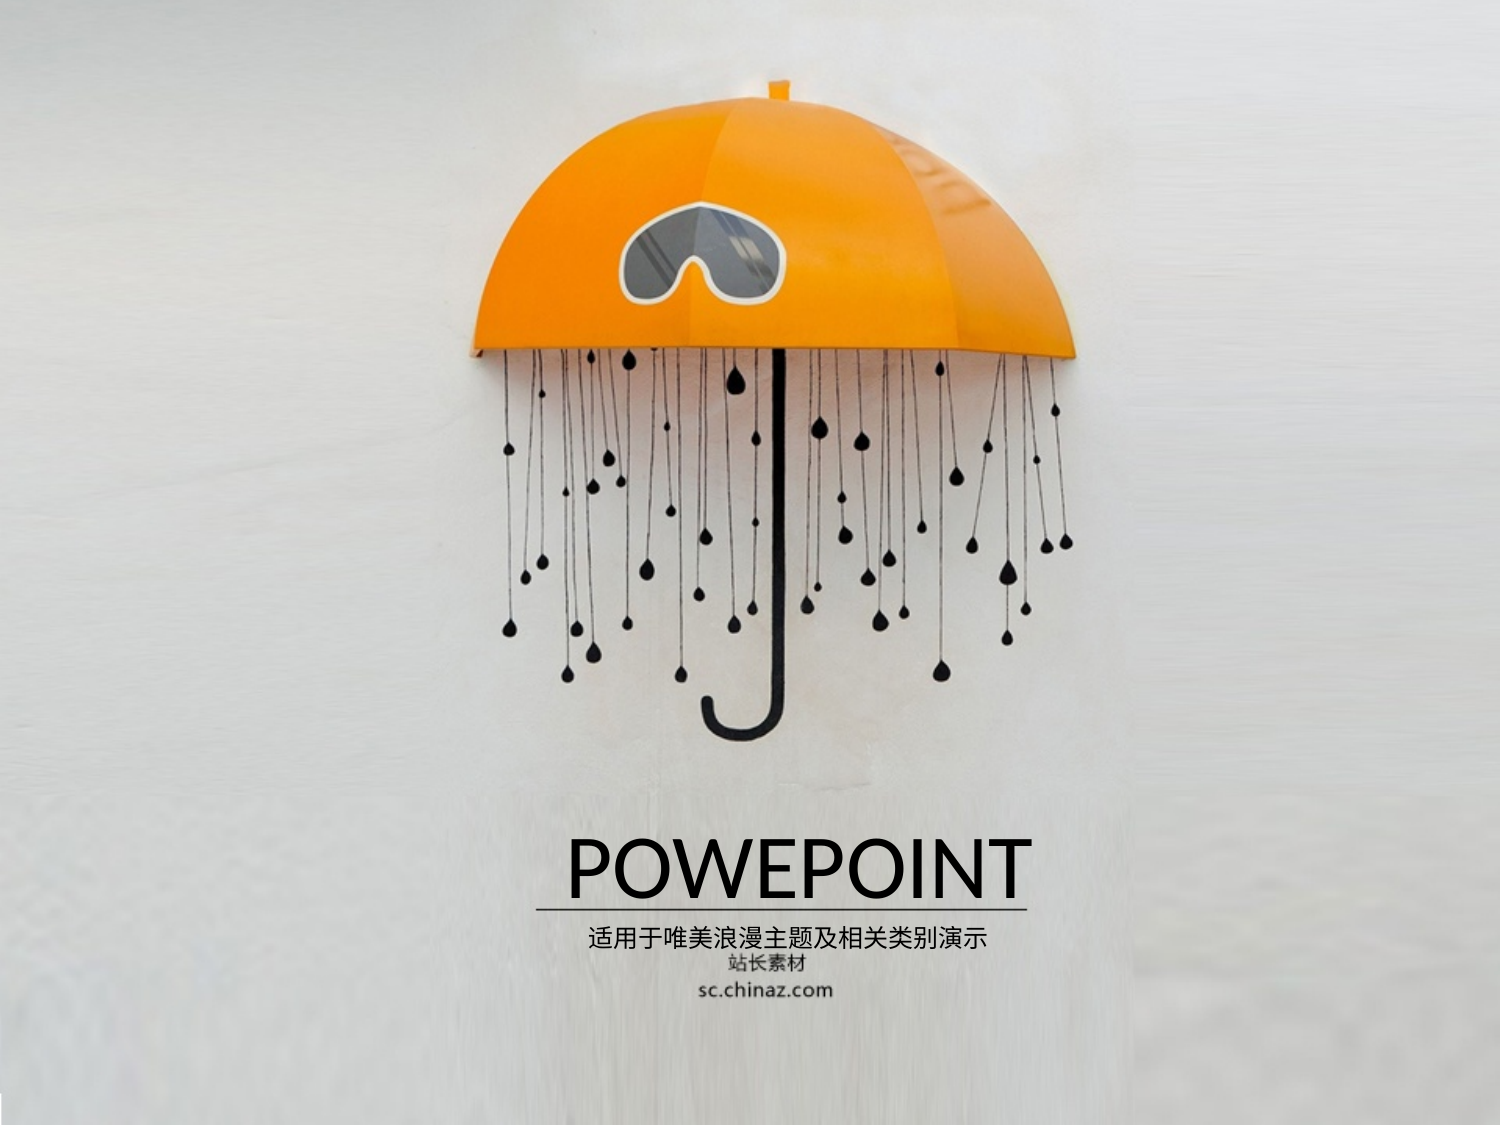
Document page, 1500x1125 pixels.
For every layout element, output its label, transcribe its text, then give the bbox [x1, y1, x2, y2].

picture [0, 0, 1500, 1125]
text_box POWEPOINT [550, 799, 1418, 925]
text_box 适用于唯美浪漫主题及相关类别演示 [574, 915, 1254, 961]
